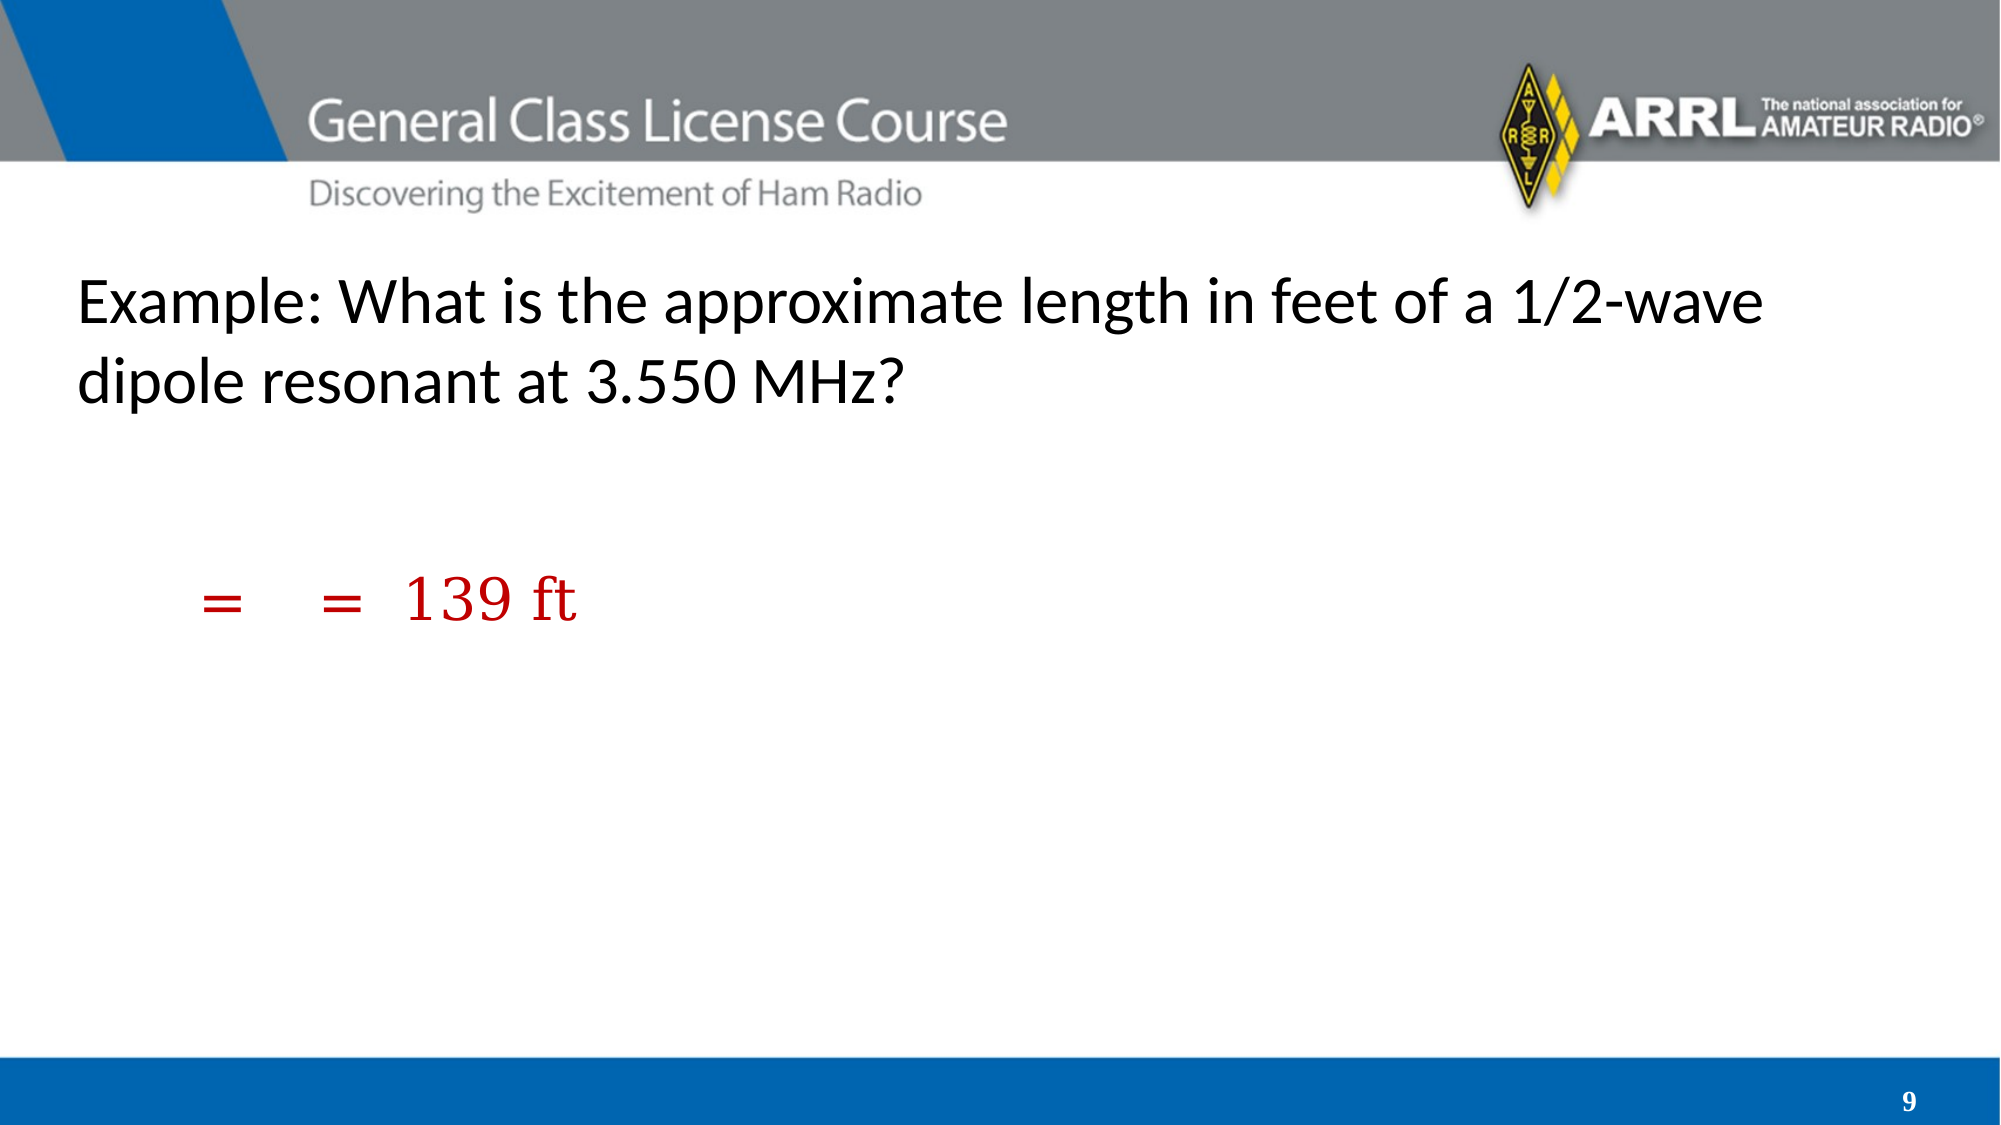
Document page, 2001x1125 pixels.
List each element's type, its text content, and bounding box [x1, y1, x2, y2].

title Example: What is the approximate length in feet of a 1/2-wave dipole resonant at 3.550 MHz? [62, 249, 1863, 425]
picture [0, 0, 2001, 1125]
